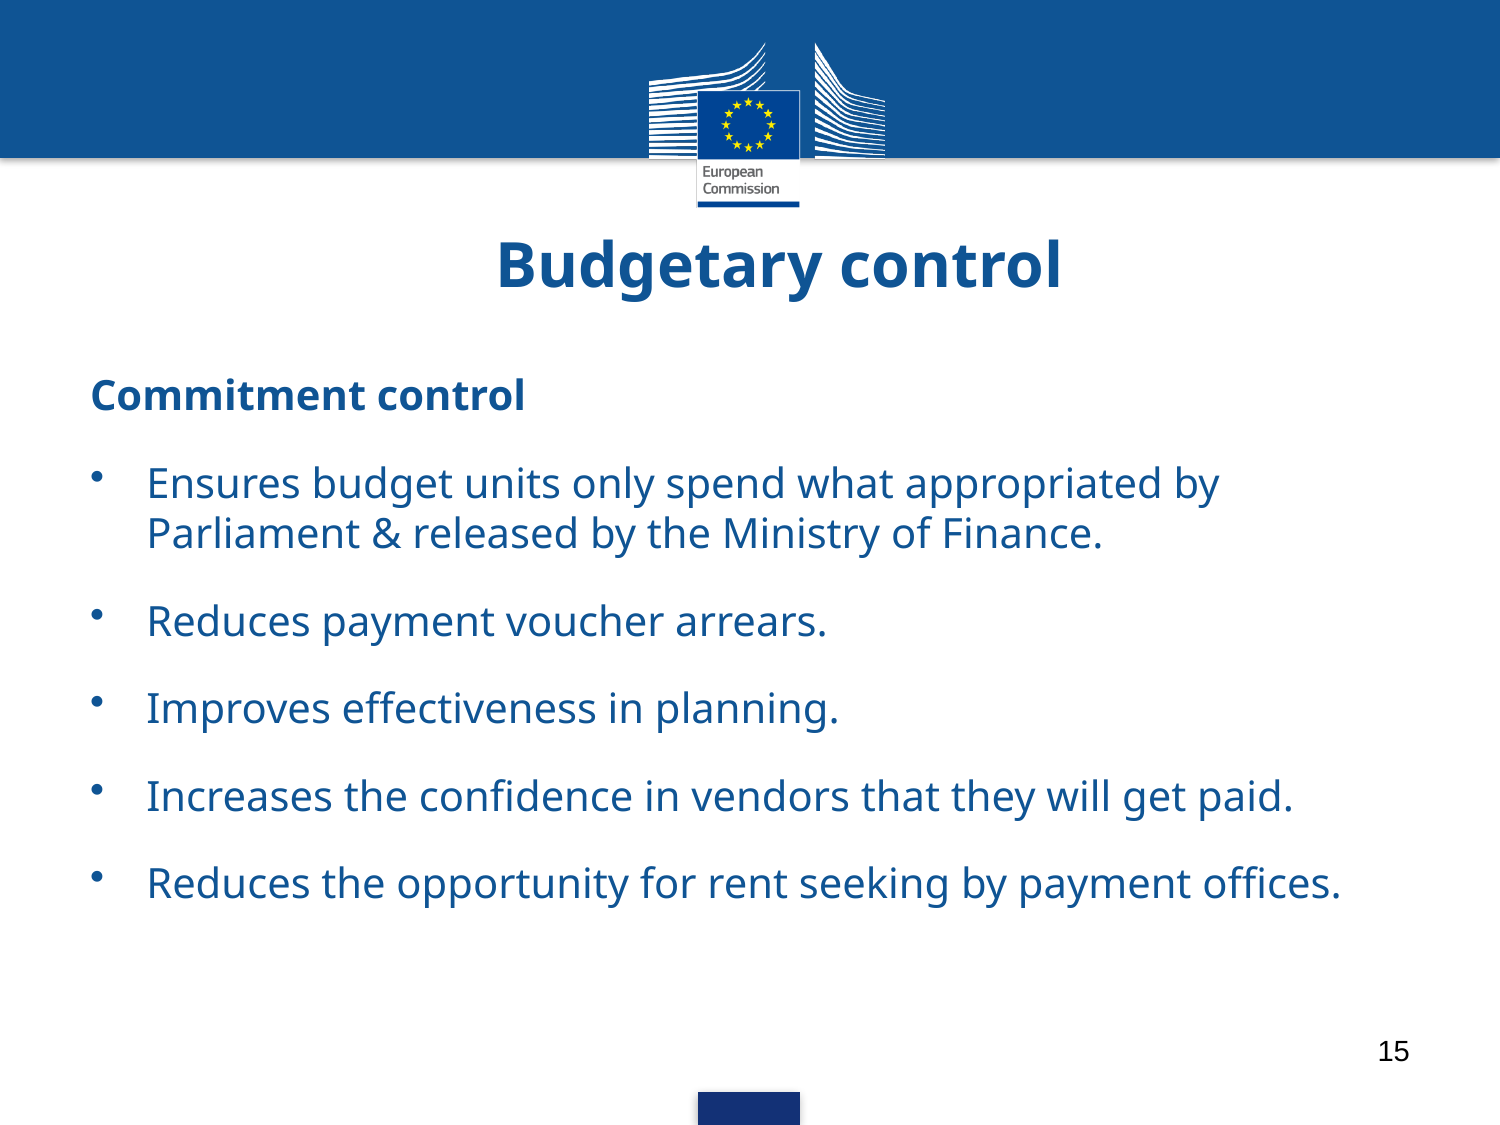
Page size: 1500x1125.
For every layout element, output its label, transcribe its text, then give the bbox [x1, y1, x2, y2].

title Budgetary control [0, 199, 1500, 327]
slide_number 15 [1074, 1024, 1426, 1103]
picture [649, 42, 885, 199]
list Commitment control Ensures budget units only spend what appropriated by Parliament & released by the Ministry of Finance. Reduces payment voucher arrears. Improves effectiveness in planning. Increases the confidence in vendors that they will get paid. Reduces the opportunity for rent seeking by payment offices. [74, 361, 1426, 1012]
